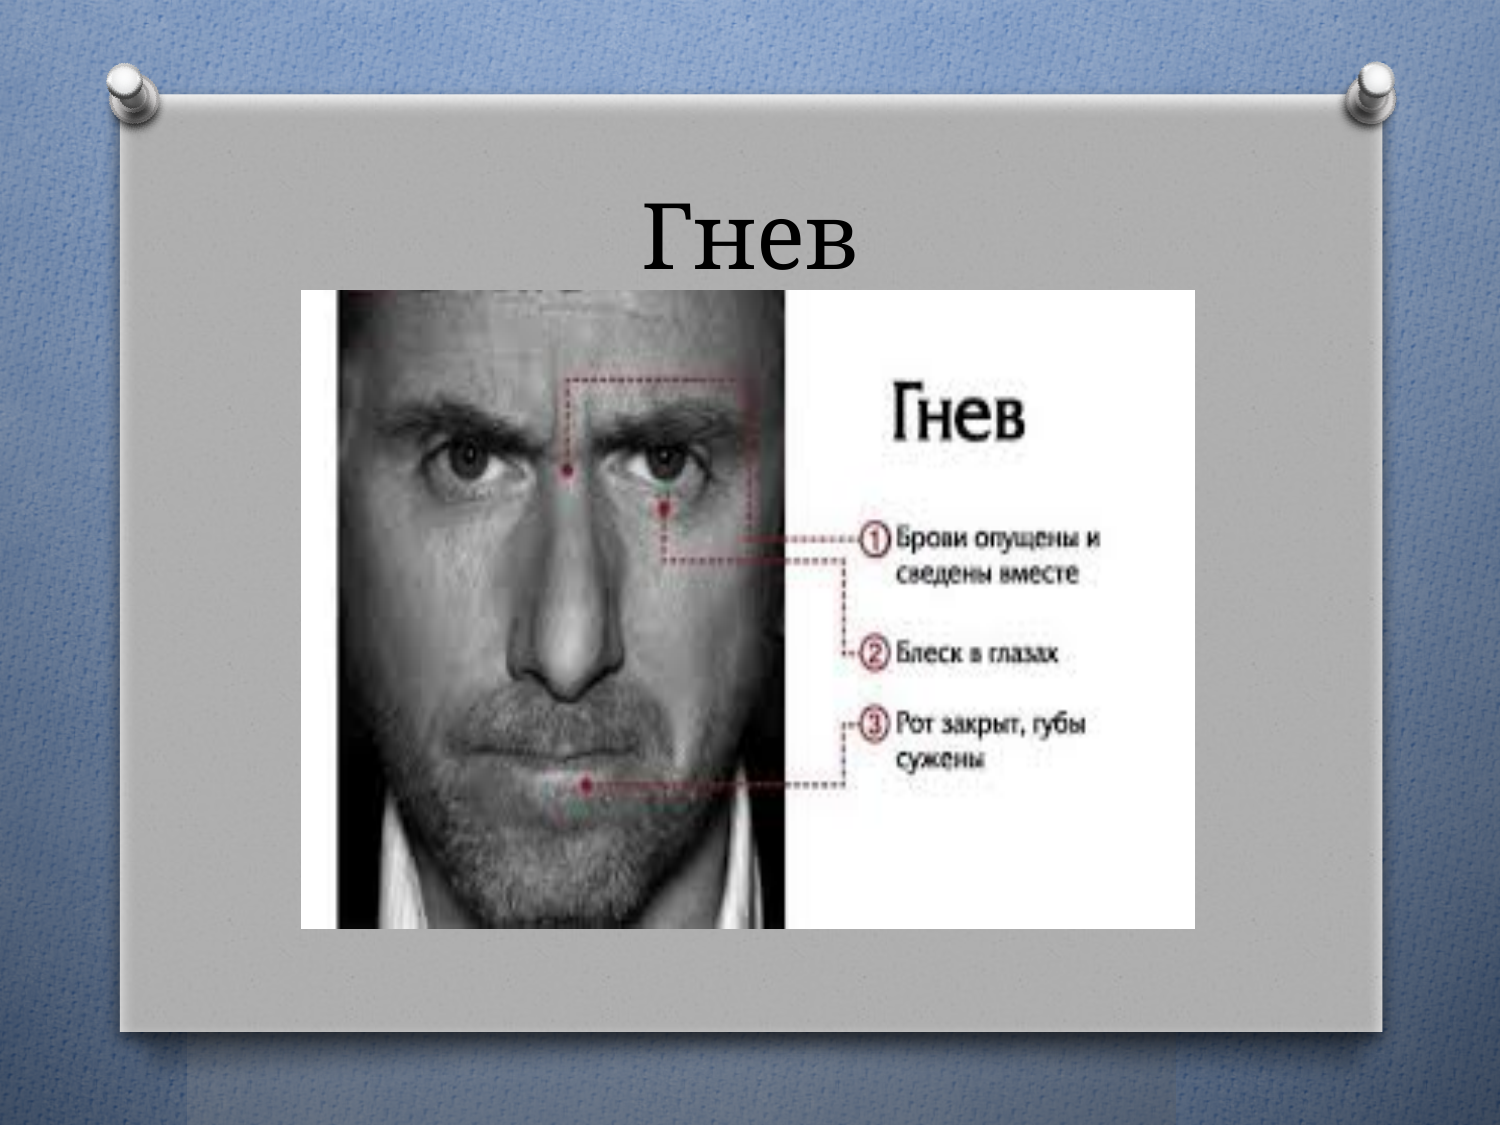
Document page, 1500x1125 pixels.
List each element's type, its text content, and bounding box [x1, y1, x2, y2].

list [300, 290, 1196, 929]
title Гнев [179, 134, 1323, 332]
picture [75, 29, 198, 153]
picture [1317, 35, 1439, 156]
